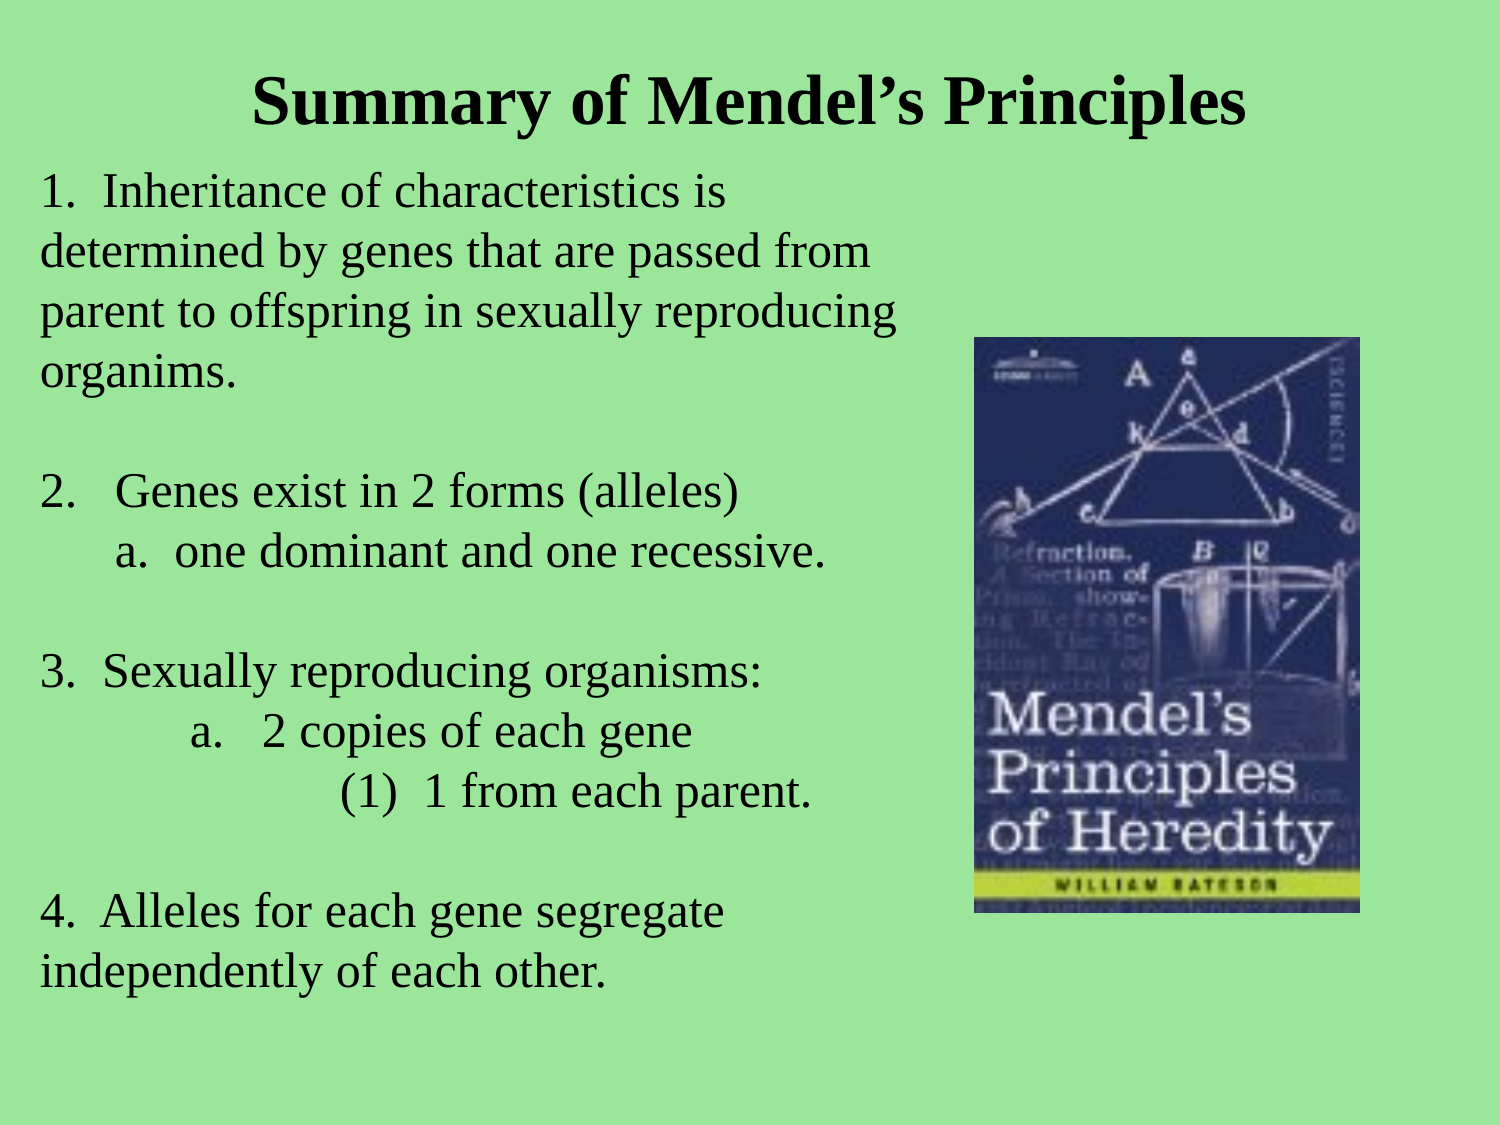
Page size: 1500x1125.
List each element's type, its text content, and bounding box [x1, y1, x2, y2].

text_box 1. Inheritance of characteristics is determined by genes that are passed from parent to offspring in sexually reproducing organims. Genes exist in 2 forms (alleles) a. one dominant and one recessive. 3. Sexually reproducing organisms: a. 2 copies of each gene (1) 1 from each parent. 4. Alleles for each gene segregate independently of each other. [24, 149, 963, 1050]
title Summary of Mendel’s Principles [75, 45, 1425, 233]
picture [974, 337, 1360, 913]
